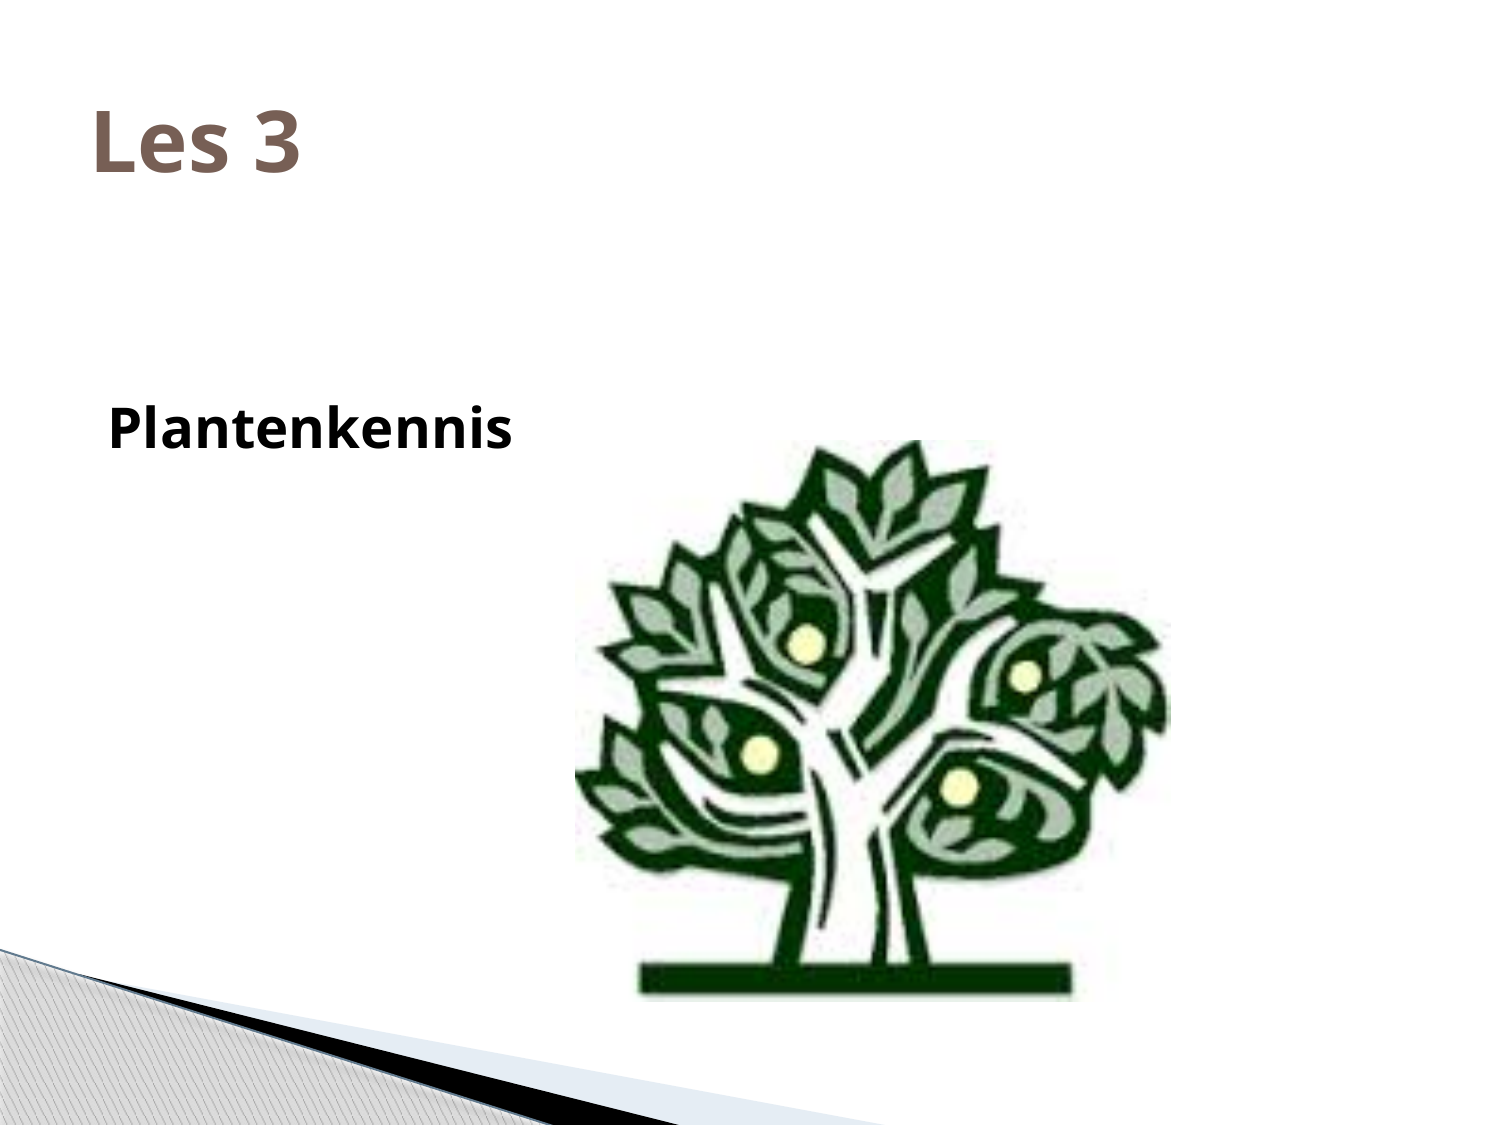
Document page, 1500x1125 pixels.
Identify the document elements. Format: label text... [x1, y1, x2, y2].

title Les 3 [75, 45, 1425, 233]
picture [575, 440, 1171, 1002]
list Plantenkennis [75, 385, 1425, 986]
